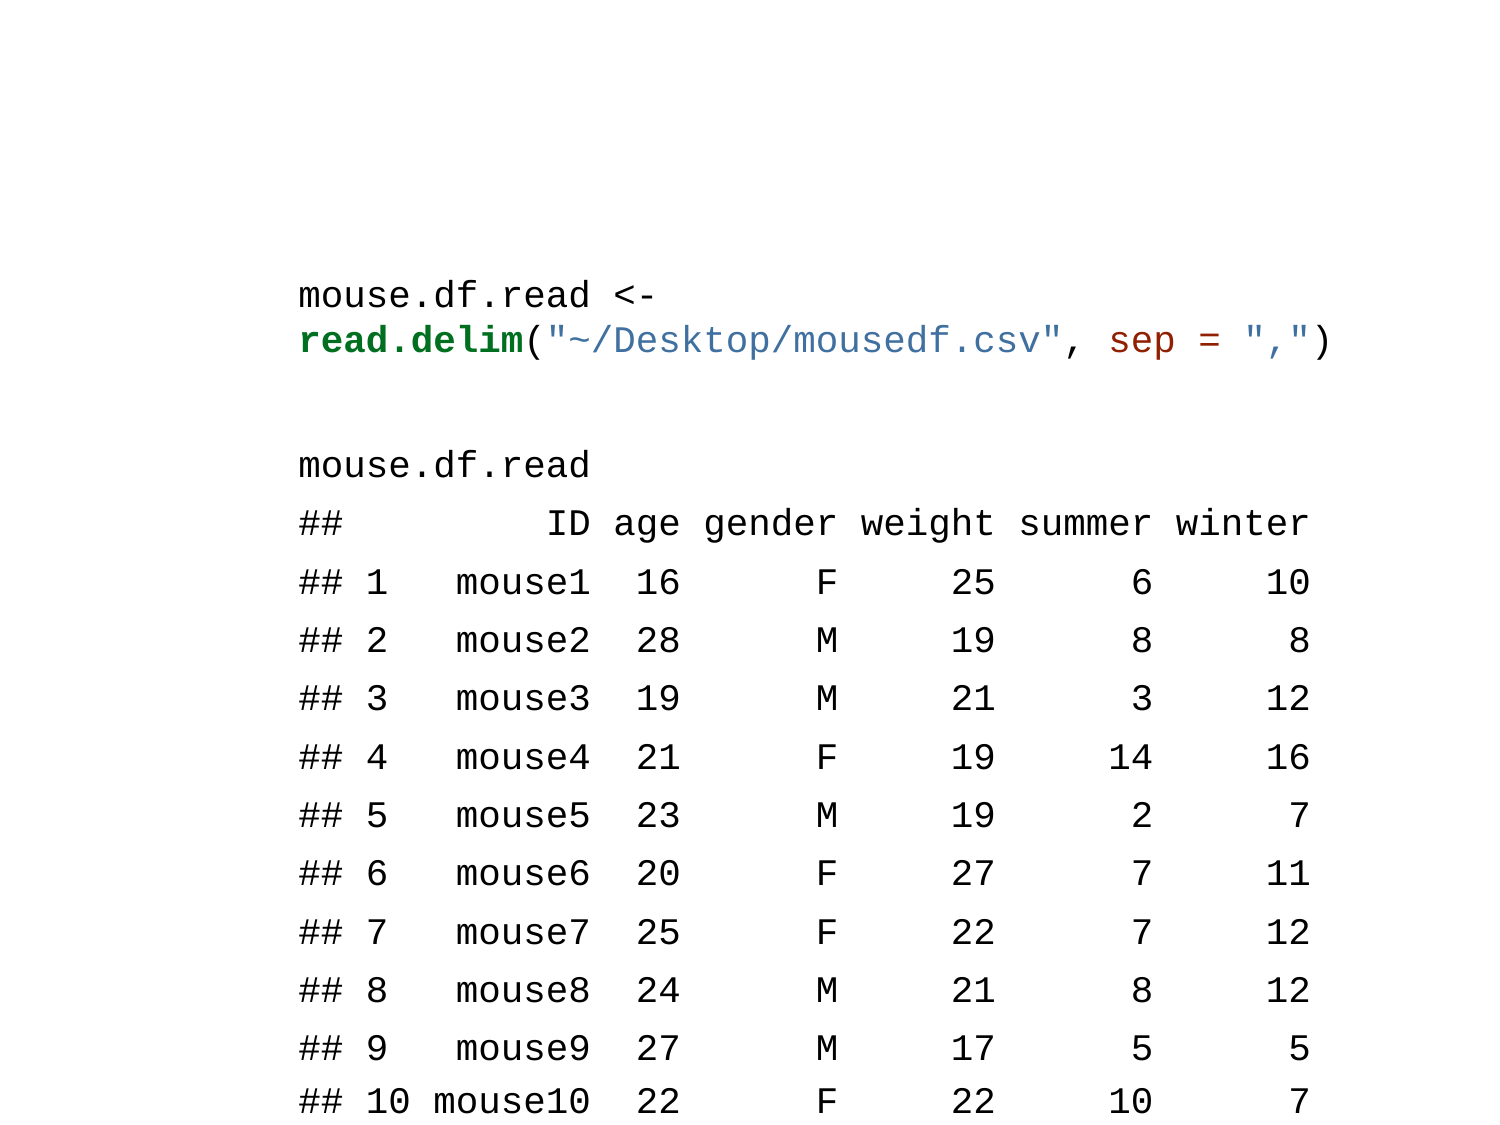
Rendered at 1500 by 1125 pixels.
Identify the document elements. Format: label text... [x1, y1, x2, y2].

list mouse.df.read <- read.delim("~/Desktop/mousedf.csv", sep = ",") mouse.df.read ## ID age gender weight summer winter ## 1 mouse1 16 F 25 6 10 ## 2 mouse2 28 M 19 8 8 ## 3 mouse3 19 M 21 3 12 ## 4 mouse4 21 F 19 14 16 ## 5 mouse5 23 M 19 2 7 ## 6 mouse6 20 F 27 7 11 ## 7 mouse7 25 F 22 7 12 ## 8 mouse8 24 M 21 8 12 ## 9 mouse9 27 M 17 5 5 ## 10 mouse10 22 F 22 10 7 [75, 262, 1425, 1005]
